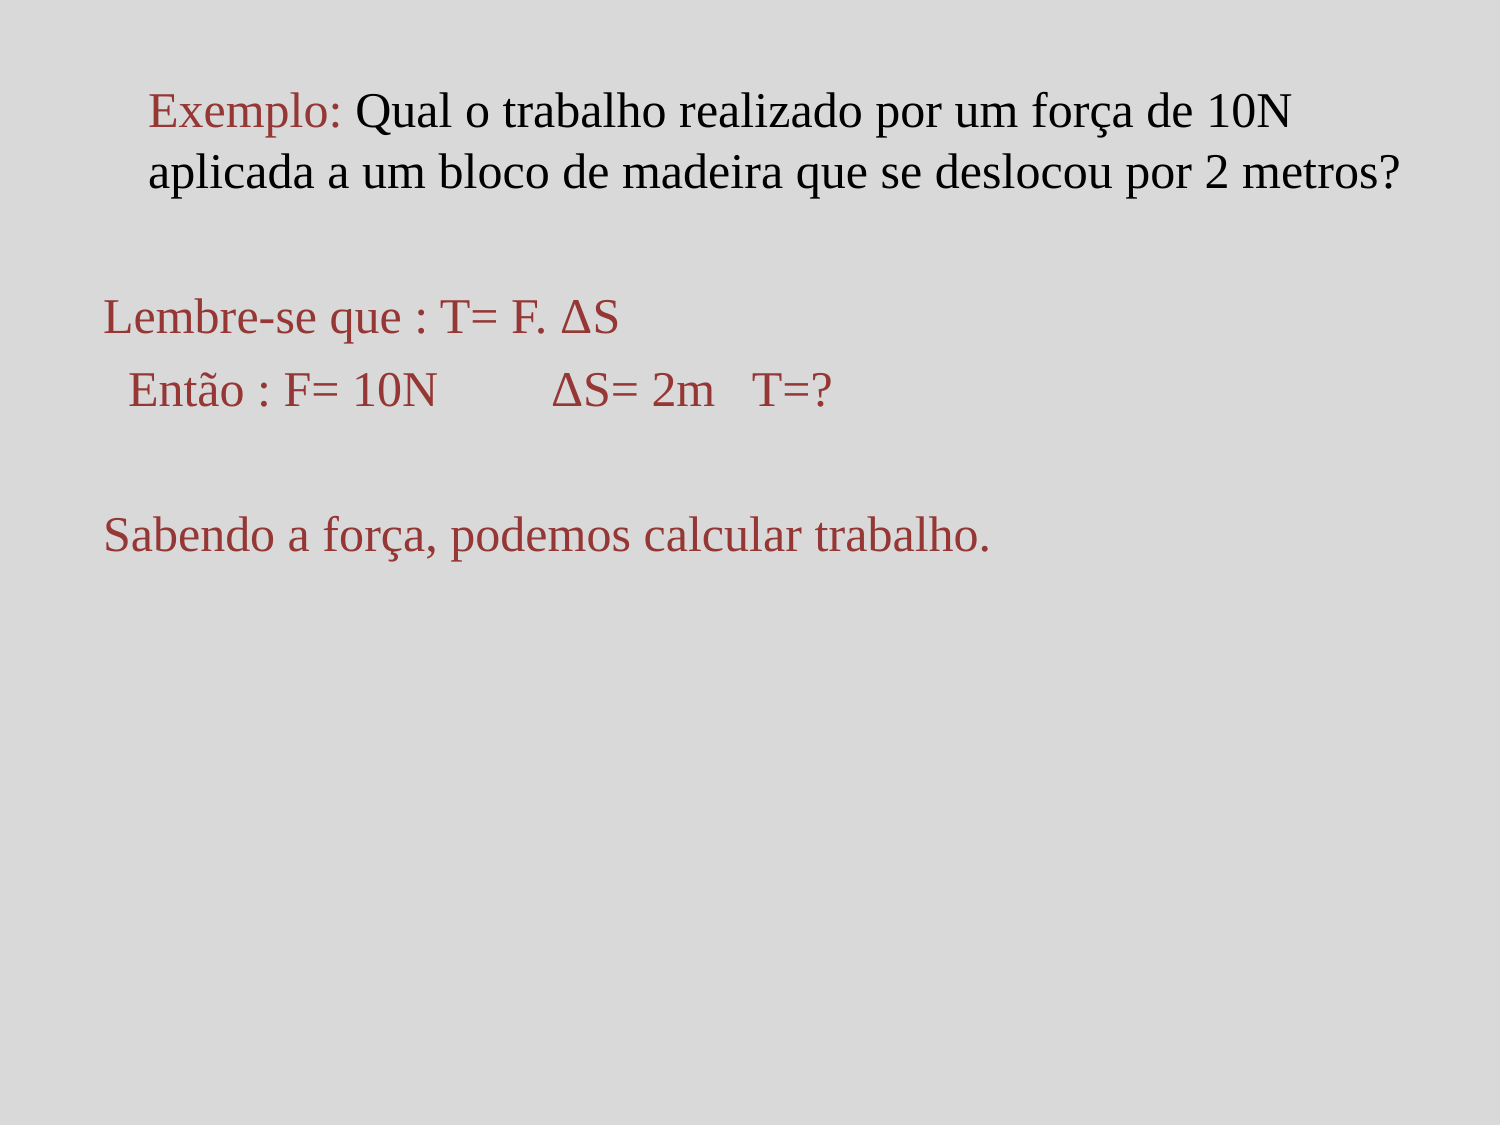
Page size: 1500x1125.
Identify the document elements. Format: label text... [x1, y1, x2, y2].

text_box Exemplo: Qual o trabalho realizado por um força de 10N aplicada a um bloco de madeira que se deslocou por 2 metros? Lembre-se que : T= F. ΔS Então : F= 10N ΔS= 2m T=? Sabendo a força, podemos calcular trabalho. [88, 66, 1451, 1059]
